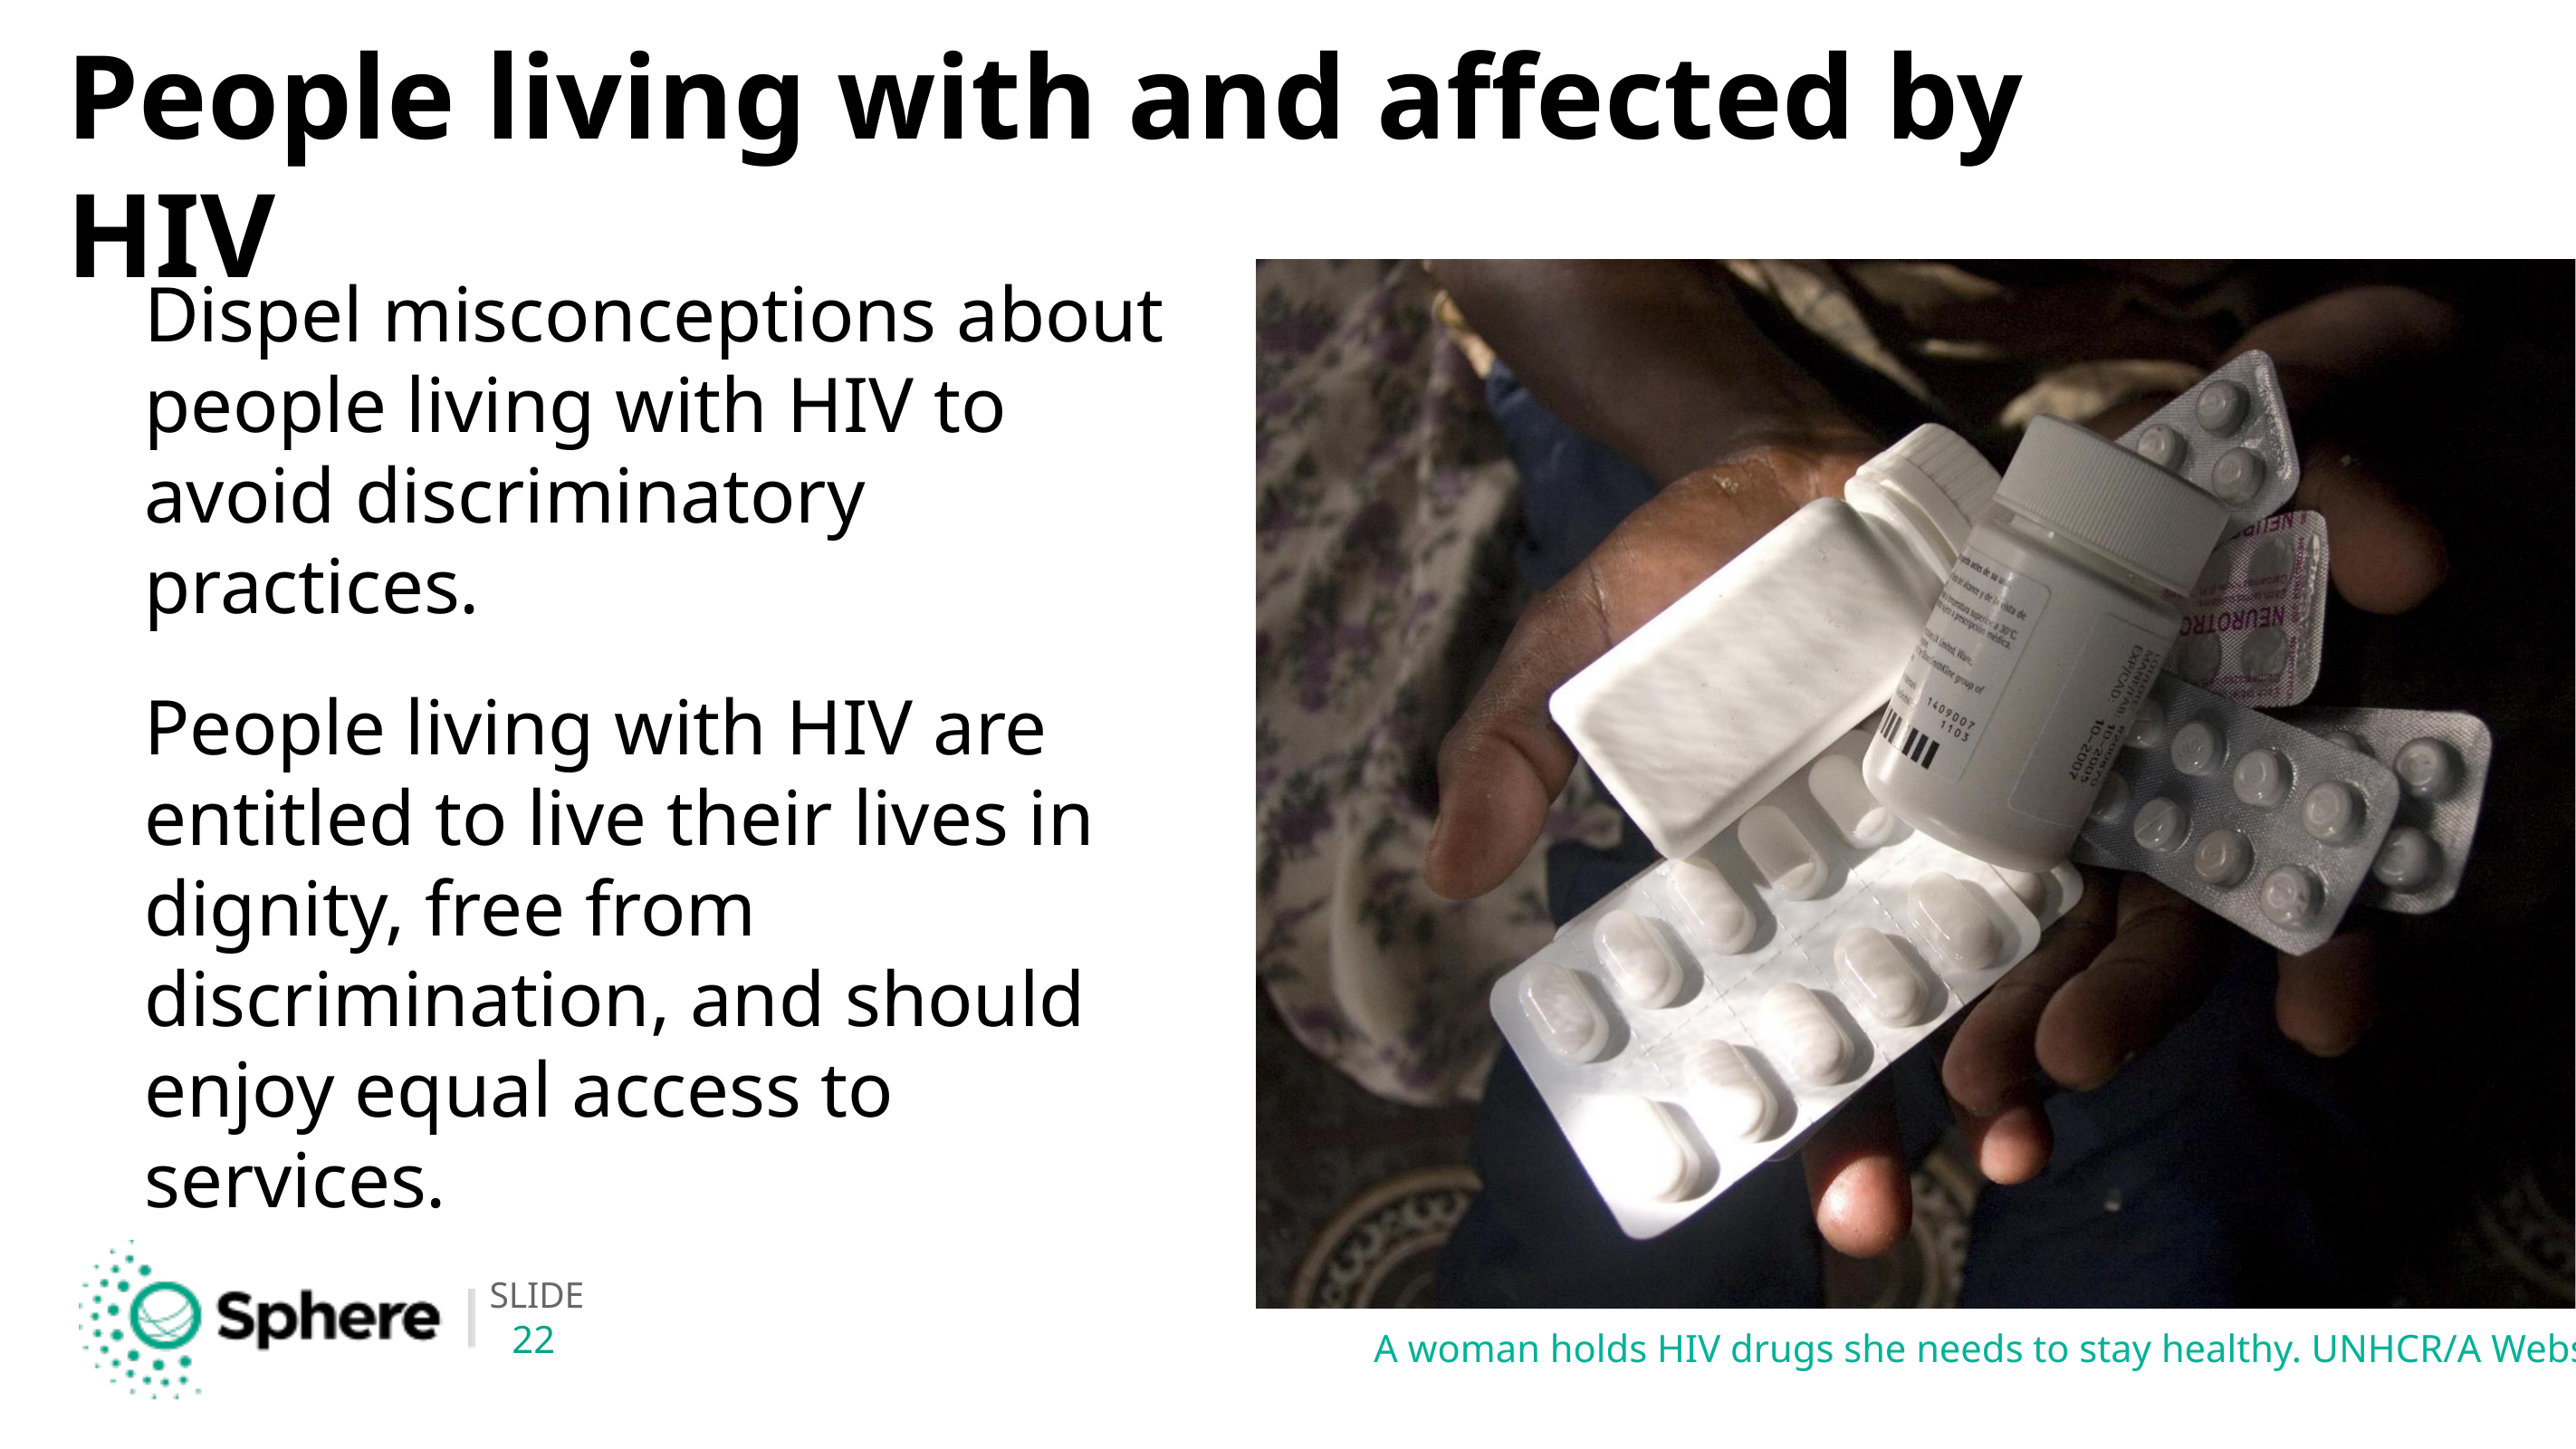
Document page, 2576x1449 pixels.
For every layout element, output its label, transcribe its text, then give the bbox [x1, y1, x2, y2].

list Dispel misconceptions about people living with HIV to avoid discriminatory practices. People living with HIV are entitled to live their lives in dignity, free from discrimination, and should enjoy equal access to services. [136, 312, 1184, 894]
title People living with and affected by HIV [58, 14, 2220, 312]
picture [79, 1240, 443, 1402]
slide_number 22 [503, 1307, 568, 1369]
picture [468, 1289, 479, 1349]
picture [1256, 258, 2576, 1309]
text_box A woman holds HIV drugs she needs to stay healthy. UNHCR/A Webster [1360, 1318, 2576, 1377]
